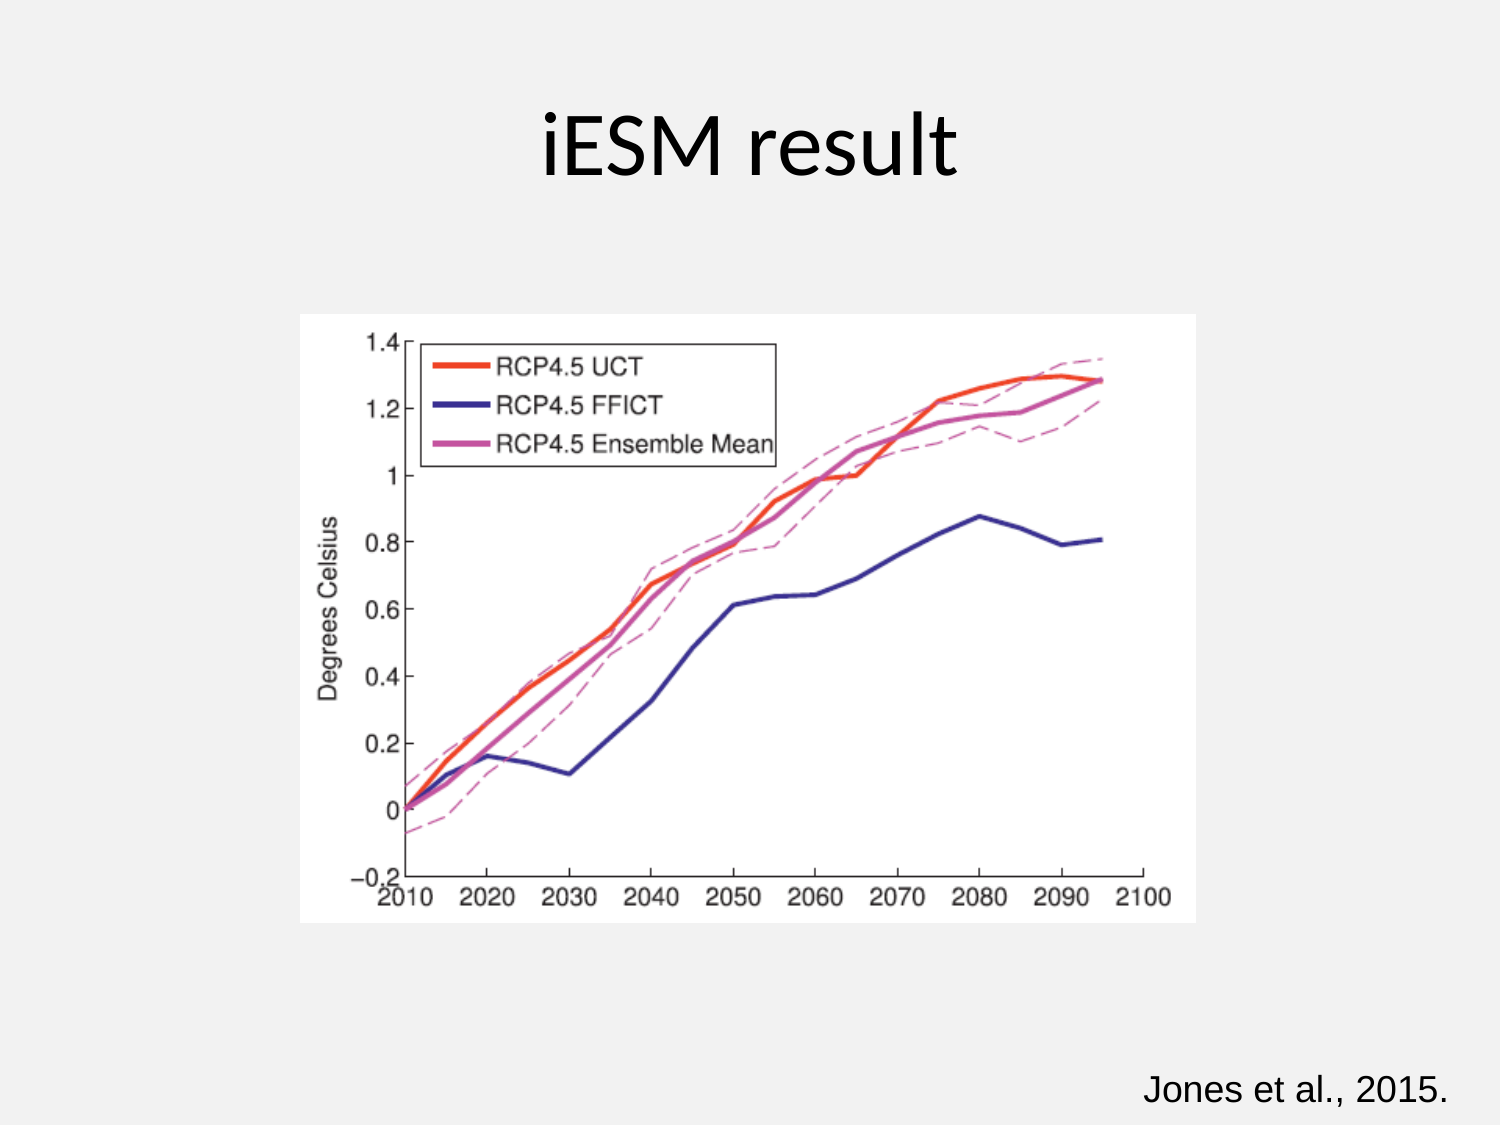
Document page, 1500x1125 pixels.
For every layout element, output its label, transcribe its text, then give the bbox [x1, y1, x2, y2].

picture [300, 314, 1197, 923]
text_box Jones et al., 2015. [1128, 1057, 1465, 1118]
title iESM result [75, 45, 1425, 233]
